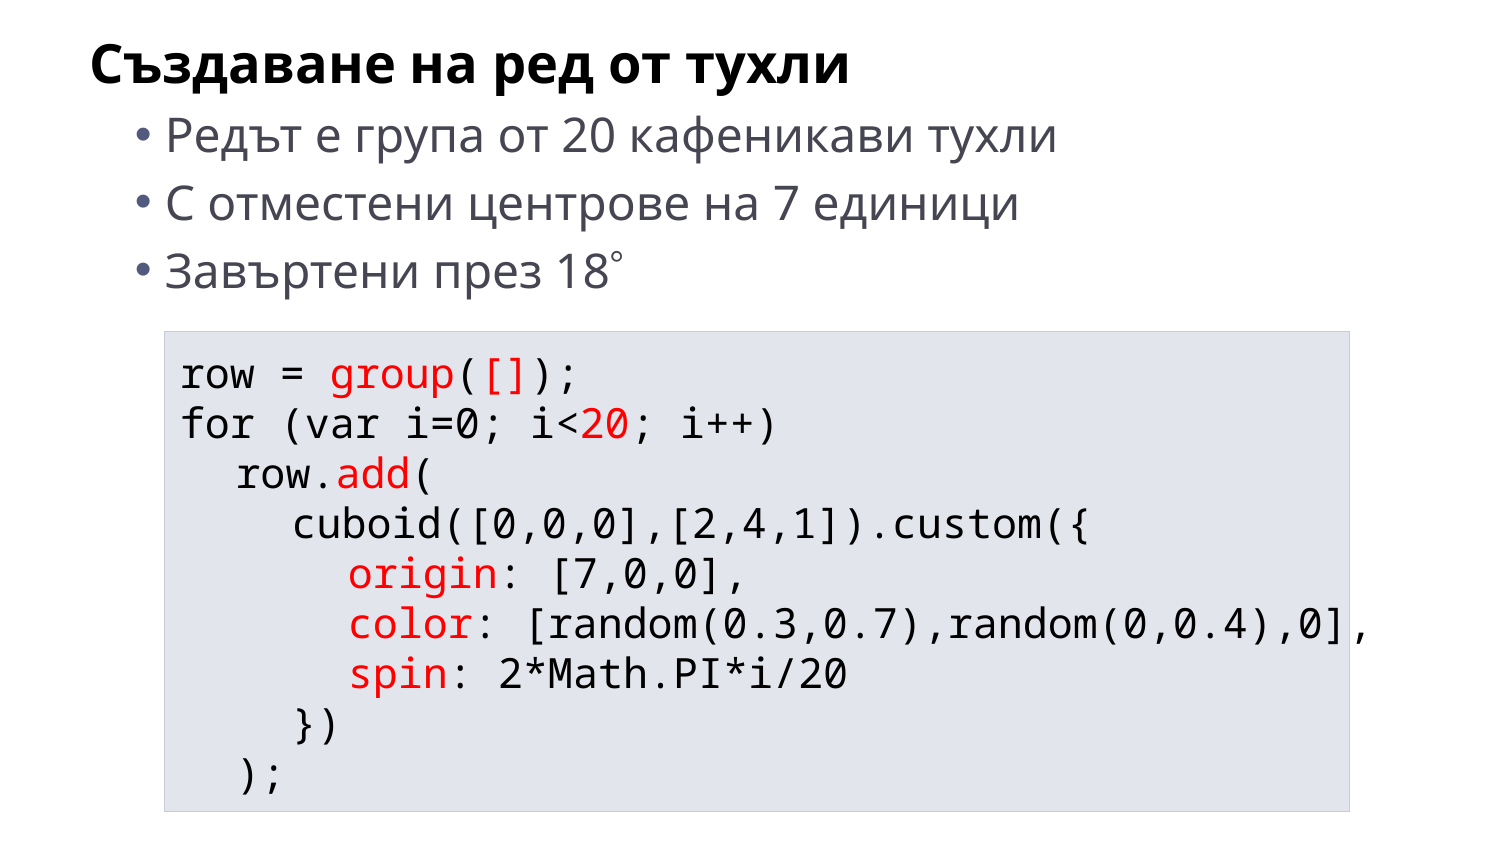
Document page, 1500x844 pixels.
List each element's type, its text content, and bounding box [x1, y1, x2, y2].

text_box row = group([]); for (var i=0; i<20; i++) row.add( cuboid([0,0,0],[2,4,1]).custom({ origin: [7,0,0], color: [random(0.3,0.7),random(0,0.4),0], spin: 2*Math.PI*i/20 }) ); [164, 331, 1350, 812]
list Създаване на ред от тухли Редът е група от 20 кафеникави тухли С отместени центрове на 7 единици Завъртени през 18 [75, 21, 1475, 835]
